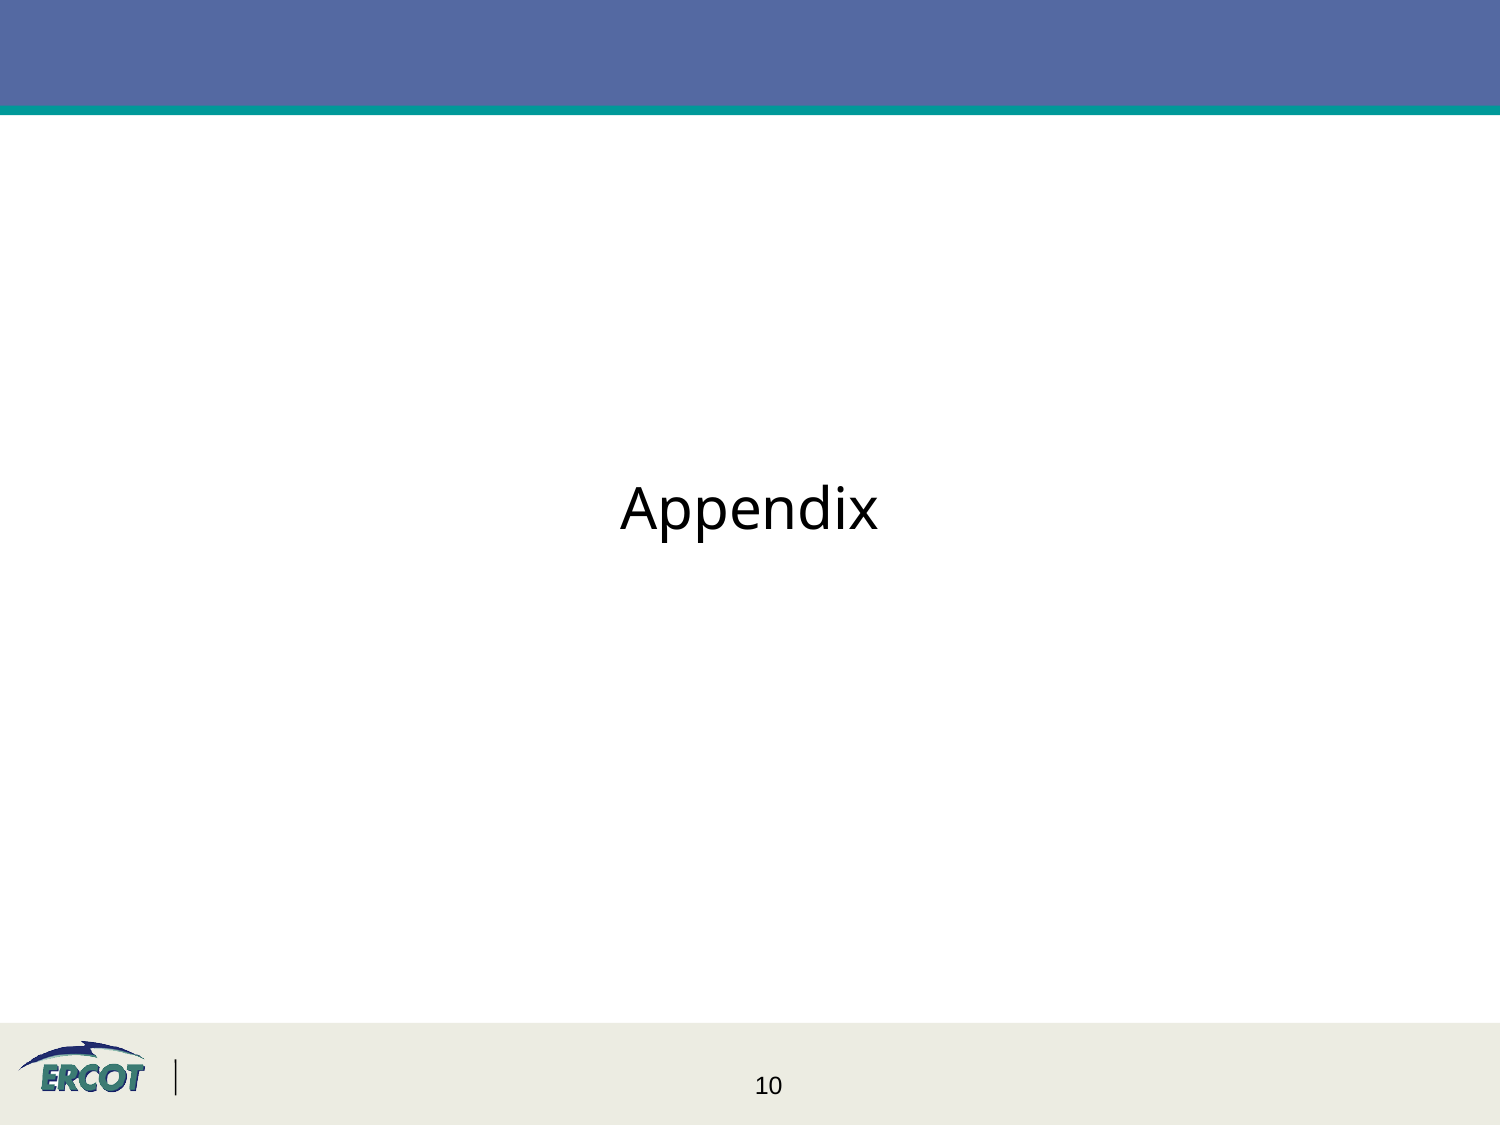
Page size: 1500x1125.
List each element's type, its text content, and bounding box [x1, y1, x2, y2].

text_box Appendix [224, 312, 1275, 700]
picture [10, 1031, 151, 1111]
